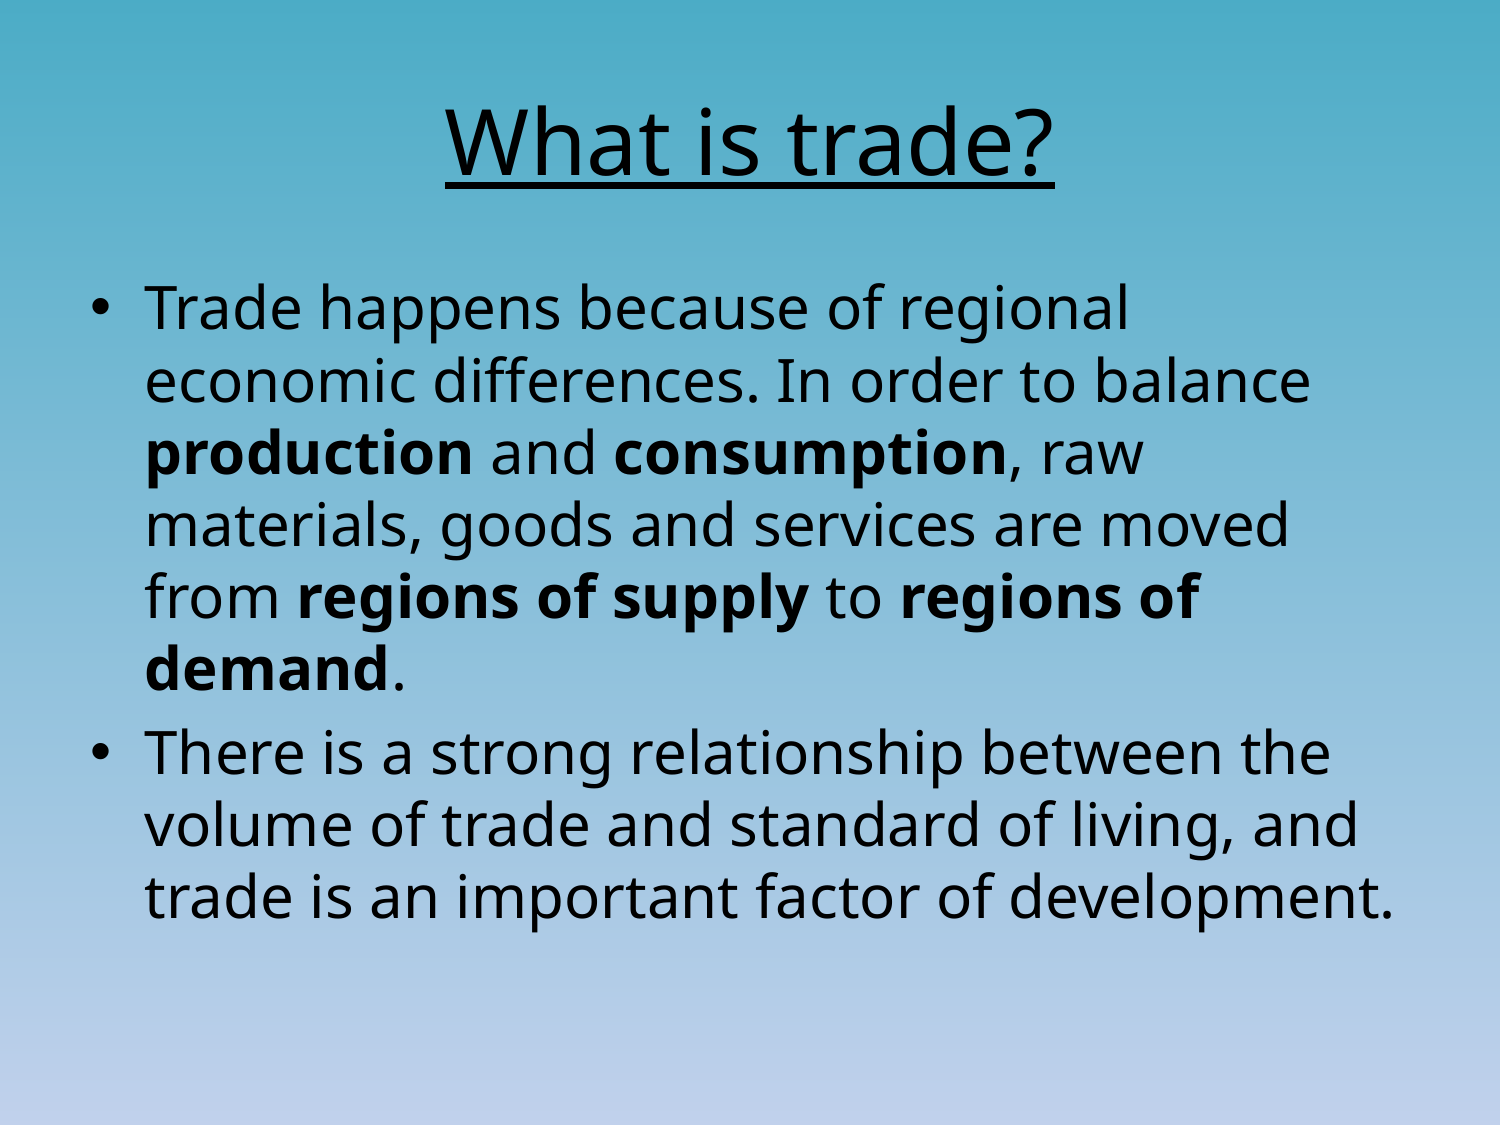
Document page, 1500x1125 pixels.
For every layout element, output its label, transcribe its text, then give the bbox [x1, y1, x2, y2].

title What is trade? [75, 45, 1425, 233]
list Trade happens because of regional economic differences. In order to balance production and consumption, raw materials, goods and services are moved from regions of supply to regions of demand. There is a strong relationship between the volume of trade and standard of living, and trade is an important factor of development. [75, 262, 1425, 1005]
